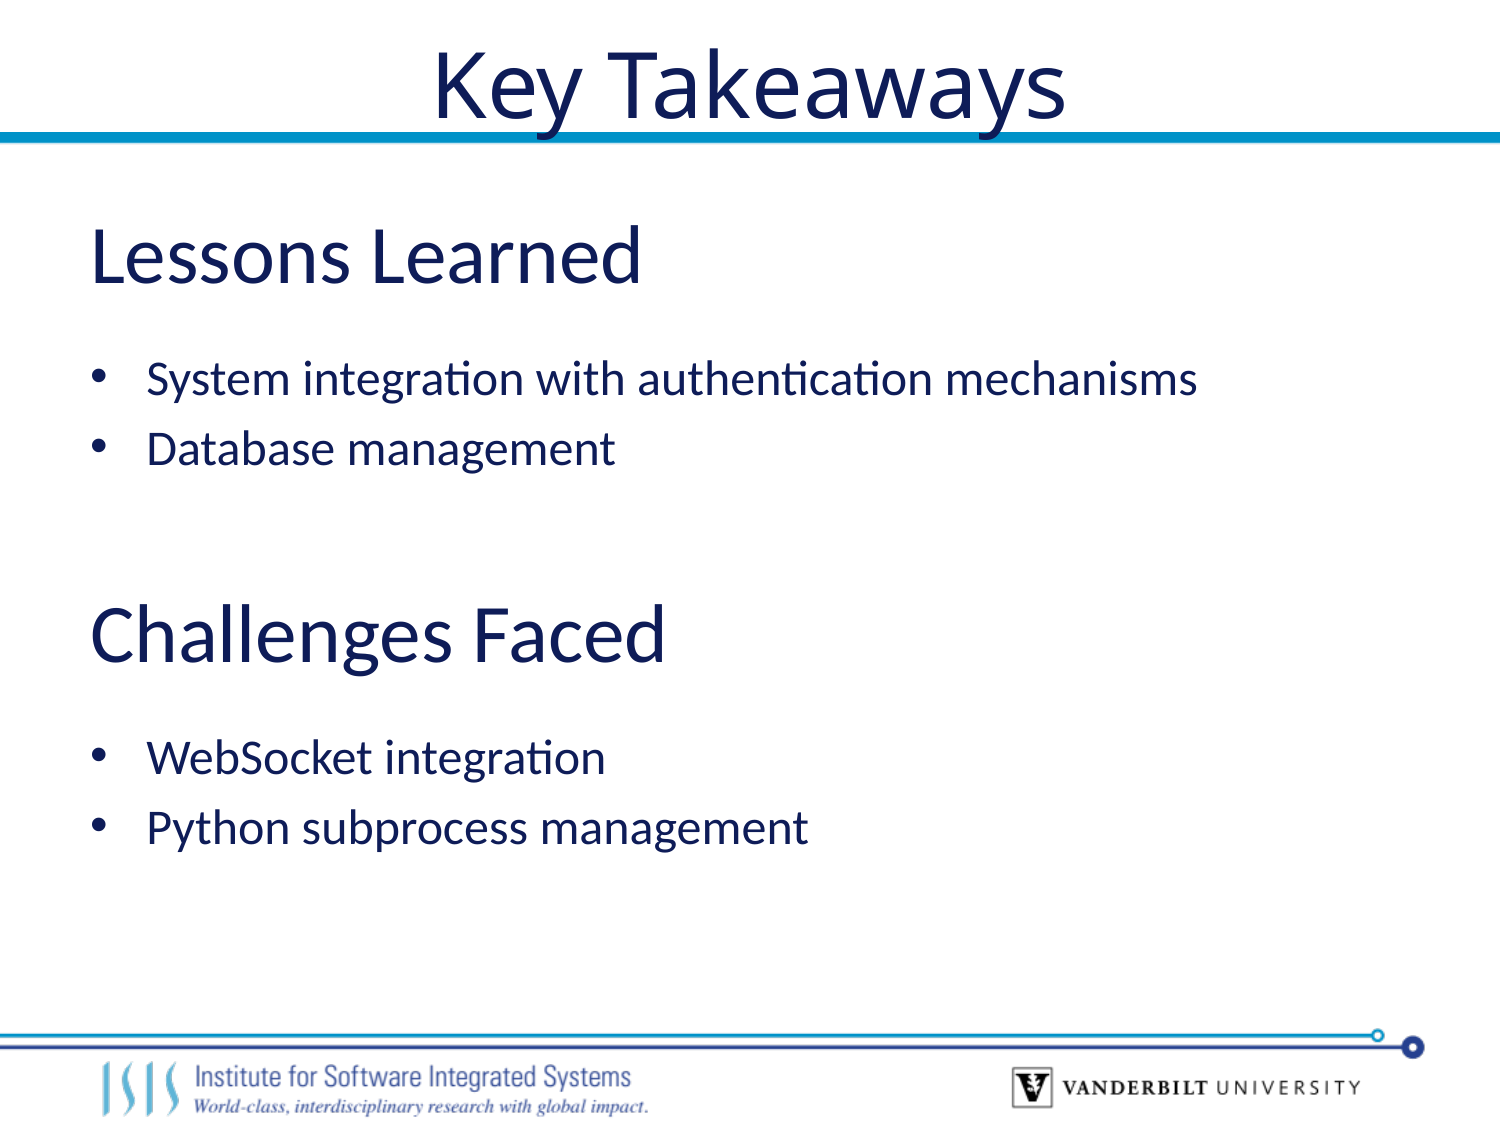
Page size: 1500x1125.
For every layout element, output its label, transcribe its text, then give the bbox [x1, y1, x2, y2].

list Lessons Learned System integration with authentication mechanisms Database management Challenges Faced WebSocket integration Python subprocess management [75, 193, 1425, 936]
title Key Takeaways [75, 11, 1425, 152]
